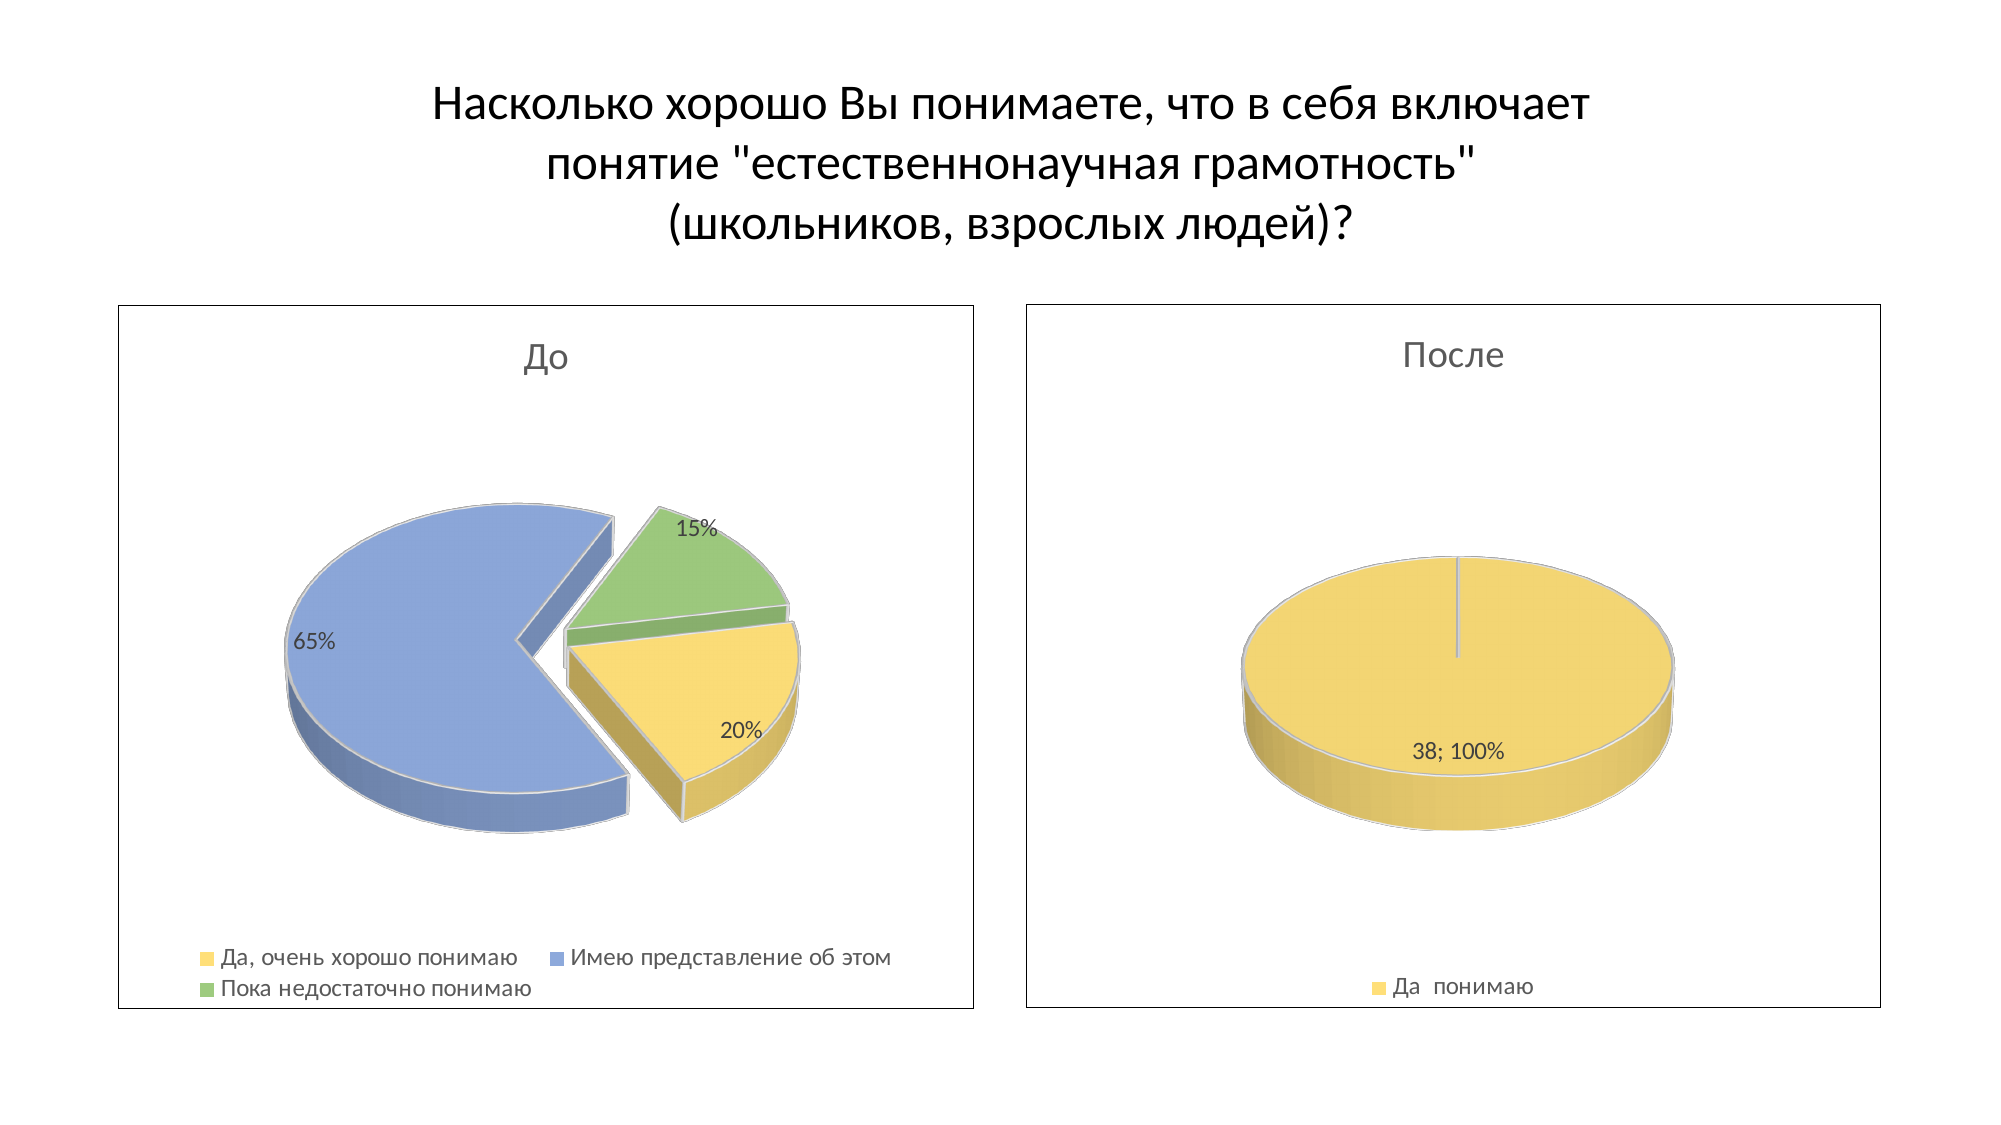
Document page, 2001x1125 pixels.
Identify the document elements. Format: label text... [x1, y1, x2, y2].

chart [1026, 304, 1881, 1007]
text_box Насколько хорошо Вы понимаете, что в себя включает понятие "естественнонаучная грамотность" (школьников, взрослых людей)? [398, 62, 1625, 302]
chart [118, 305, 974, 1009]
